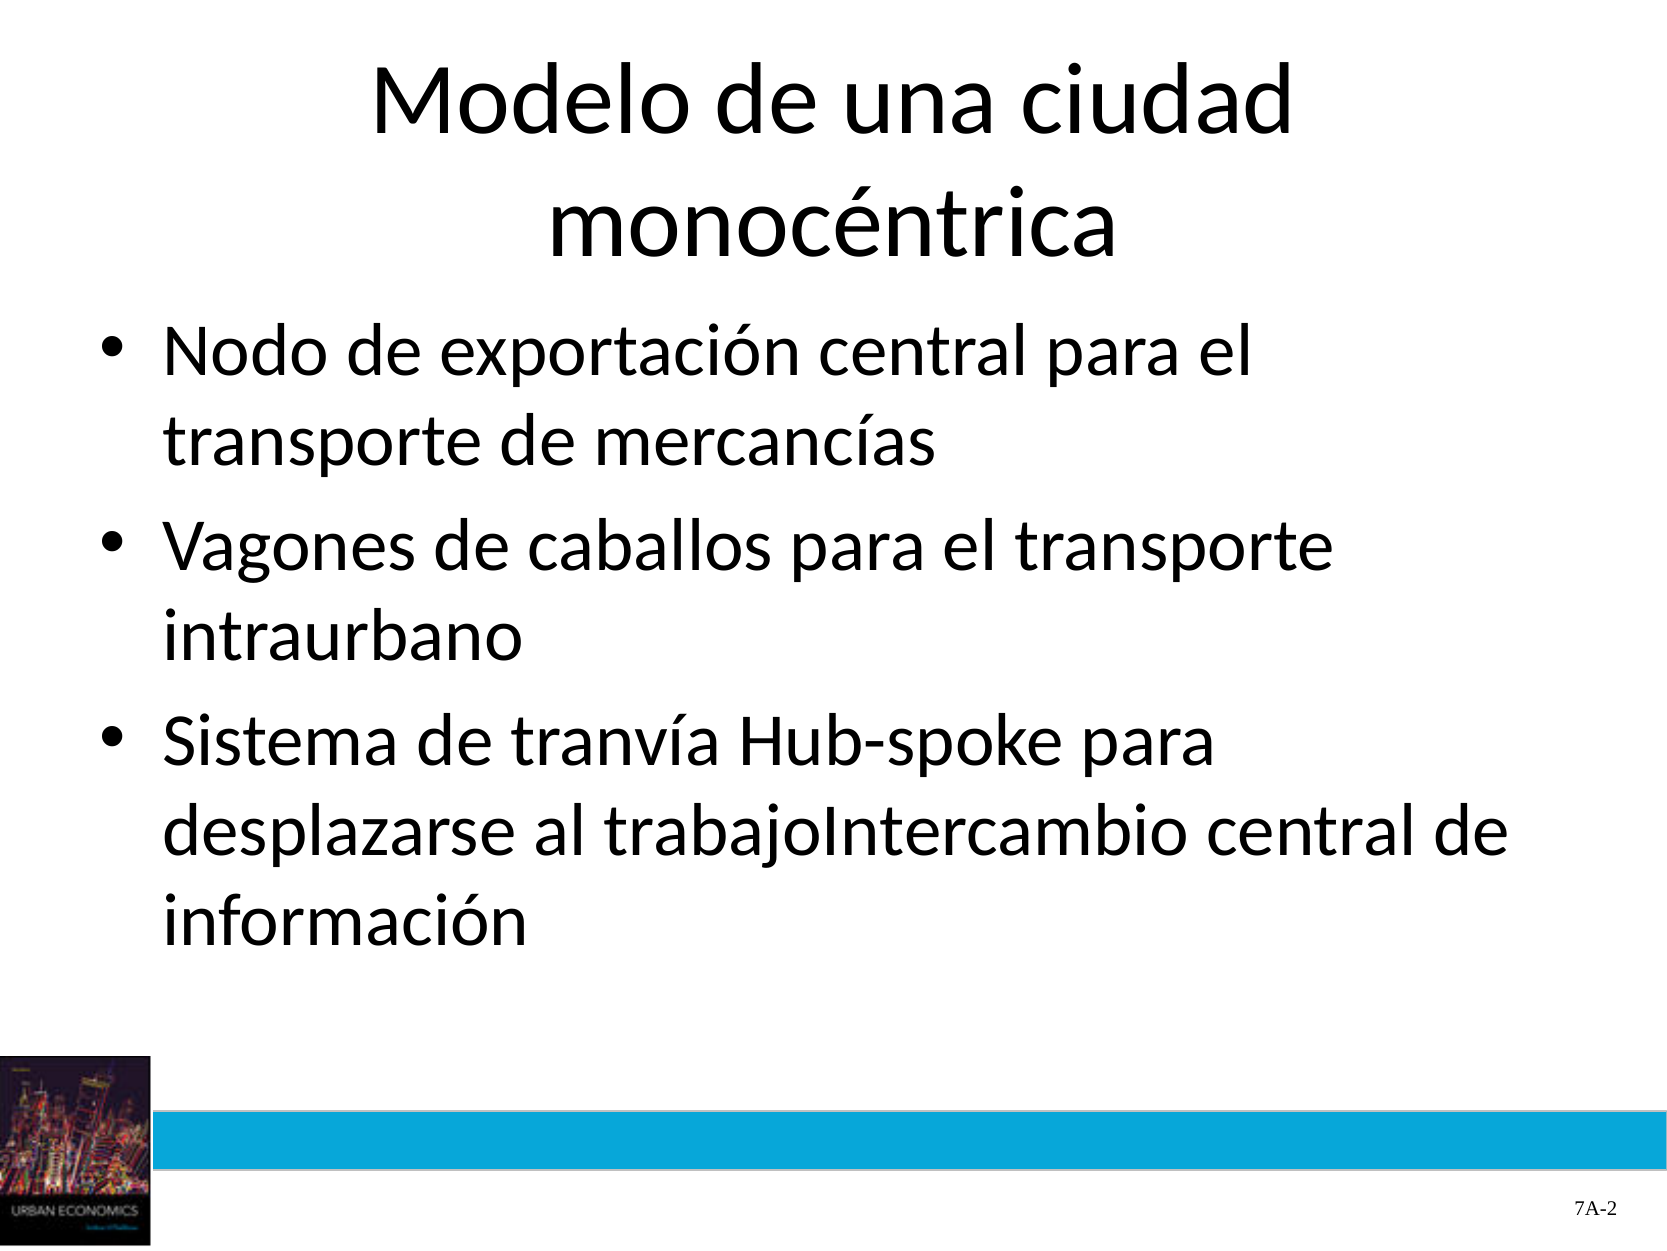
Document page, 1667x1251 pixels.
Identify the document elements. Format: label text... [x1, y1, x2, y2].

title Modelo de una ciudad monocéntrica [83, 49, 1584, 259]
picture [0, 1056, 153, 1250]
text_box 7A-2 [1536, 1187, 1656, 1239]
list Nodo de exportación central para el transporte de mercancías Vagones de caballos para el transporte intraurbano Sistema de tranvía Hub-spoke para desplazarse al trabajoIntercambio central de información [83, 291, 1584, 1117]
